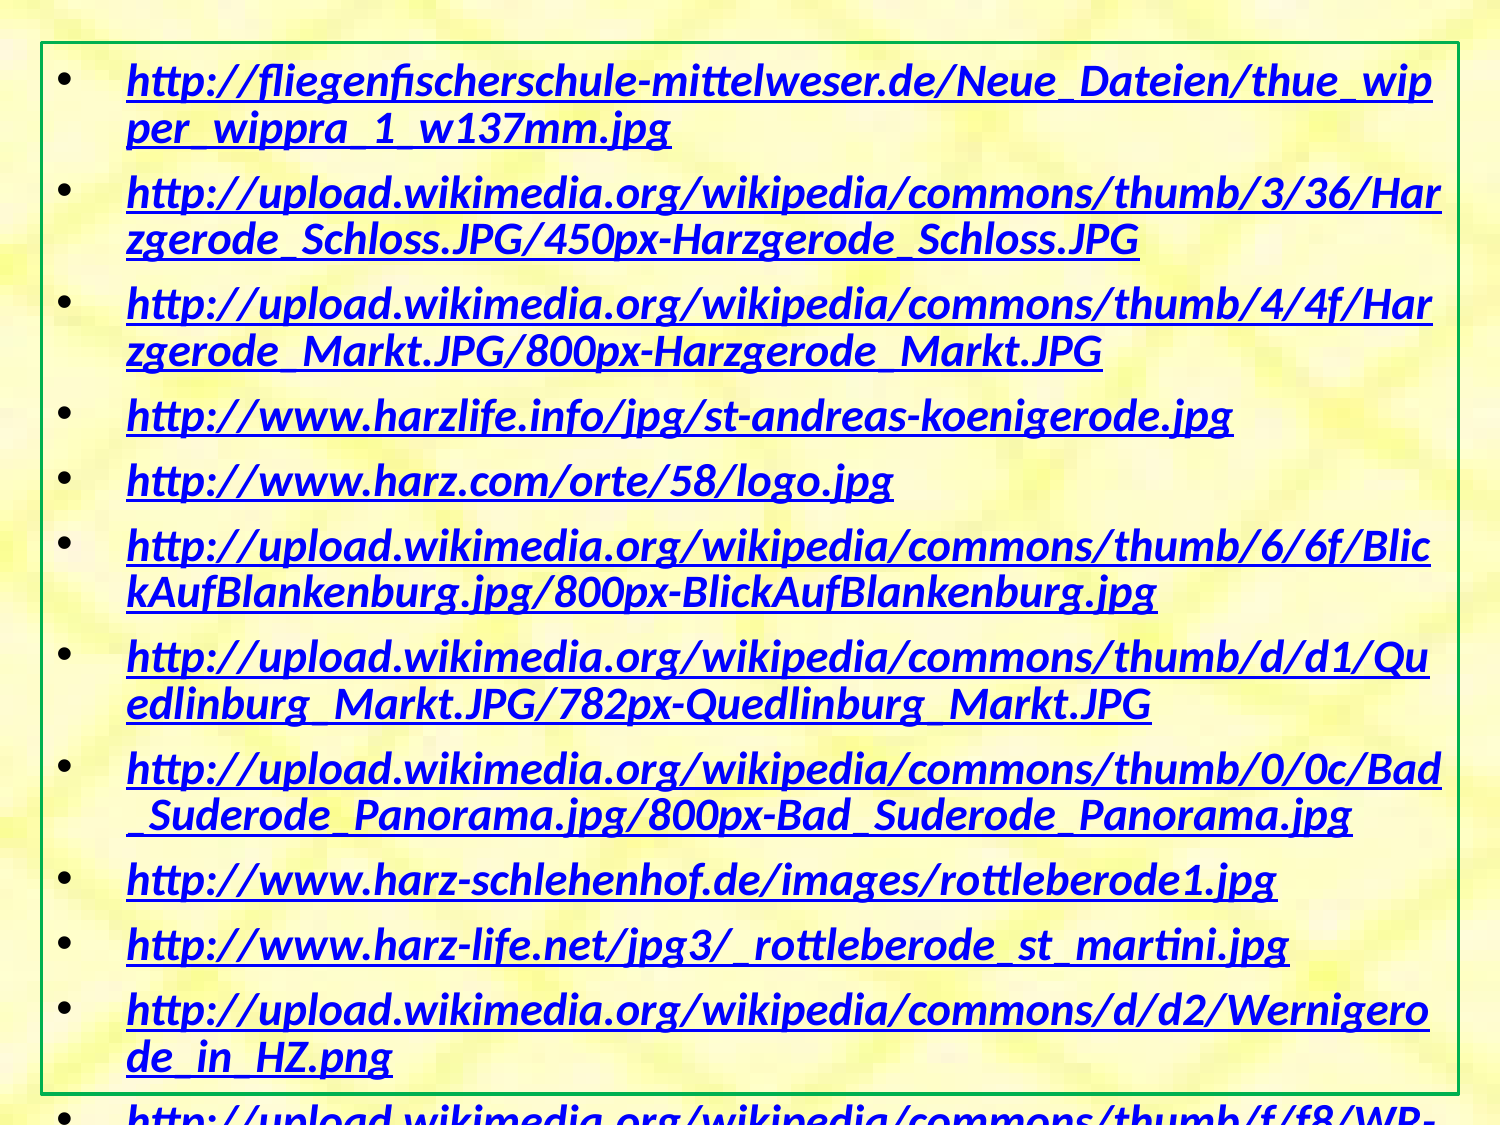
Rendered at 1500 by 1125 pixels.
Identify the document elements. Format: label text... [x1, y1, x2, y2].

list http://fliegenfischerschule-mittelweser.de/Neue_Dateien/thue_wipper_wippra_1_w137mm.jpg http://upload.wikimedia.org/wikipedia/commons/thumb/3/36/Harzgerode_Schloss.JPG/450px-Harzgerode_Schloss.JPG http://upload.wikimedia.org/wikipedia/commons/thumb/4/4f/Harzgerode_Markt.JPG/800px-Harzgerode_Markt.JPG http://www.harzlife.info/jpg/st-andreas-koenigerode.jpg http://www.harz.com/orte/58/logo.jpg http://upload.wikimedia.org/wikipedia/commons/thumb/6/6f/BlickAufBlankenburg.jpg/800px-BlickAufBlankenburg.jpg http://upload.wikimedia.org/wikipedia/commons/thumb/d/d1/Quedlinburg_Markt.JPG/782px-Quedlinburg_Markt.JPG http://upload.wikimedia.org/wikipedia/commons/thumb/0/0c/Bad_Suderode_Panorama.jpg/800px-Bad_Suderode_Panorama.jpg http://www.harz-schlehenhof.de/images/rottleberode1.jpg http://www.harz-life.net/jpg3/_rottleberode_st_martini.jpg http://upload.wikimedia.org/wikipedia/commons/d/d2/Wernigerode_in_HZ.png http://upload.wikimedia.org/wikipedia/commons/thumb/f/f8/WR-Brockenblick1.jpg/800px-WR-Brockenblick1.jpg http://upload.wikimedia.org/wikipedia/commons/thumb/3/37/WernigerodeSchlossHerbst.jpg/800px-WernigerodeSchlossHerbst.jpg http://upload.wikimedia.org/wikipedia/commons/thumb/c/ce/Rathaus_Wernigerode.JPG/624px-Rathaus_Wernigerode.JPG http://upload.wikimedia.org/wikipedia/commons/thumb/4/4c/Bodetal2.jpg/800px-Bodetal2.jpg [41, 42, 1459, 1094]
picture [0, 0, 1500, 1125]
